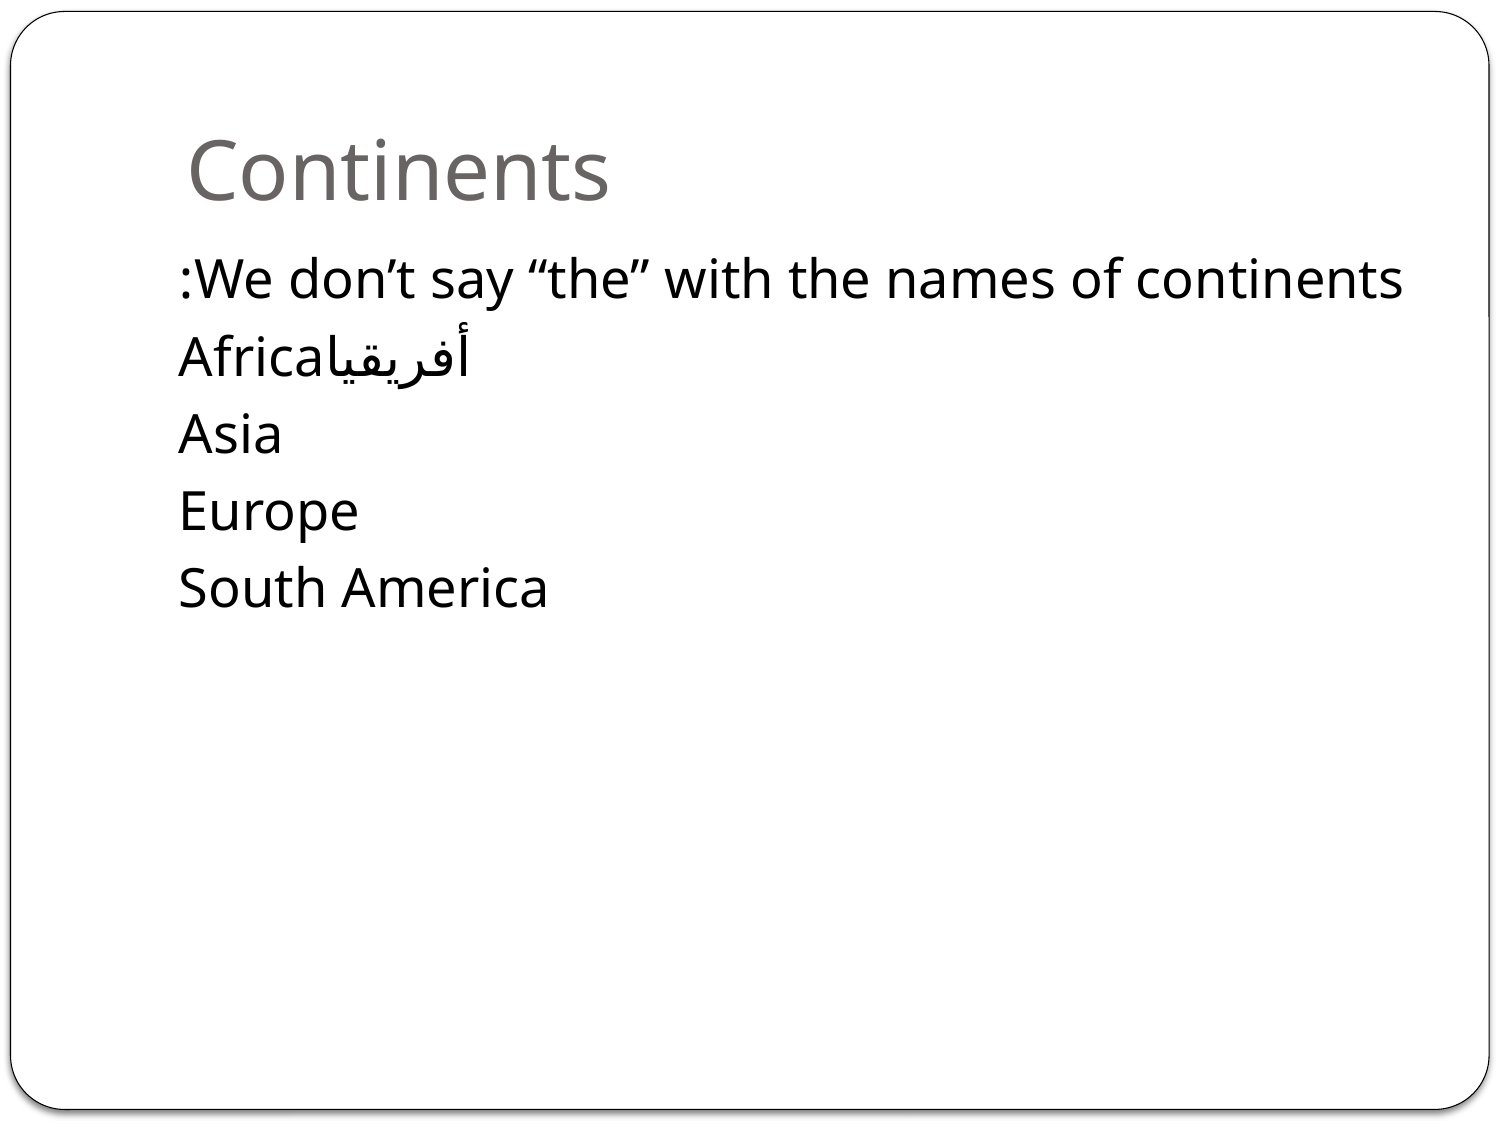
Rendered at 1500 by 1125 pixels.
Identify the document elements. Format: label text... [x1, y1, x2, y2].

list We don’t say “the” with the names of continents: أفريقياAfrica Asia Europe South America [150, 237, 1425, 988]
title Continents [150, 45, 1425, 233]
